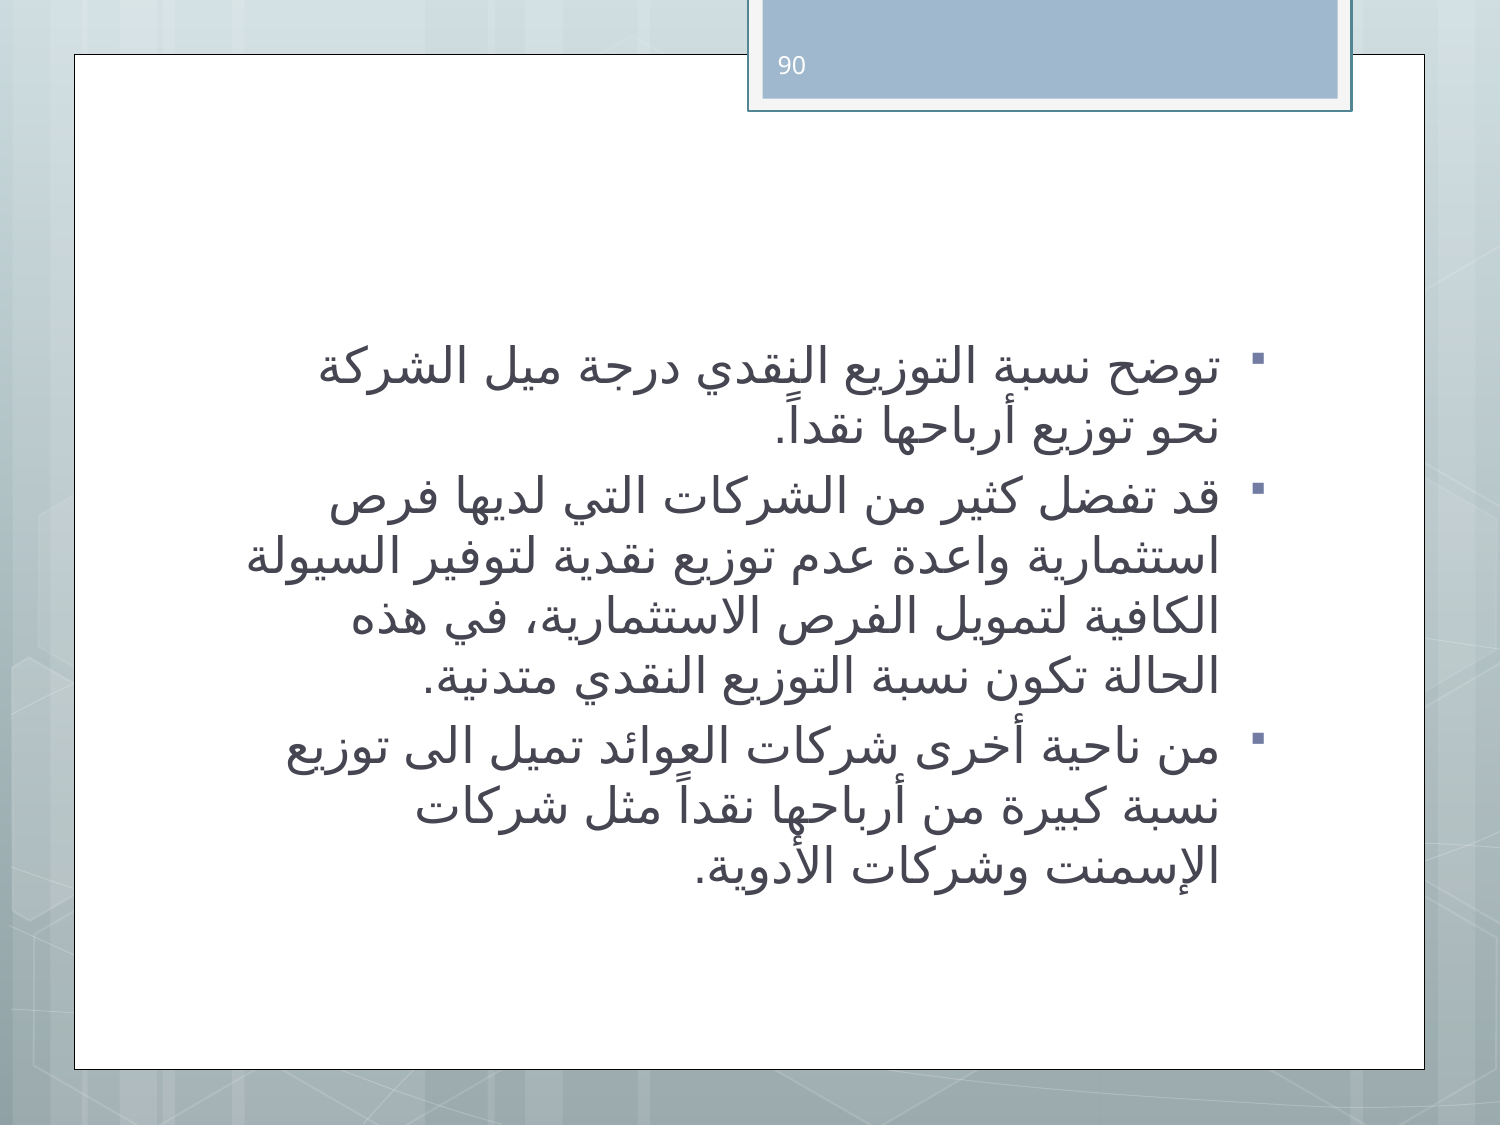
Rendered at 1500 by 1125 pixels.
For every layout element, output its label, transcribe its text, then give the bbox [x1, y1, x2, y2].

slide_number 90 [762, 36, 982, 97]
list توضح نسبة التوزيع النقدي درجة ميل الشركة نحو توزيع أرباحها نقداً. قد تفضل كثير من الشركات التي لديها فرص استثمارية واعدة عدم توزيع نقدية لتوفير السيولة الكافية لتمويل الفرص الاستثمارية، في هذه الحالة تكون نسبة التوزيع النقدي متدنية. من ناحية أخرى شركات العوائد تميل الى توزيع نسبة كبيرة من أرباحها نقداً مثل شركات الإسمنت وشركات الأدوية. [230, 326, 1294, 823]
